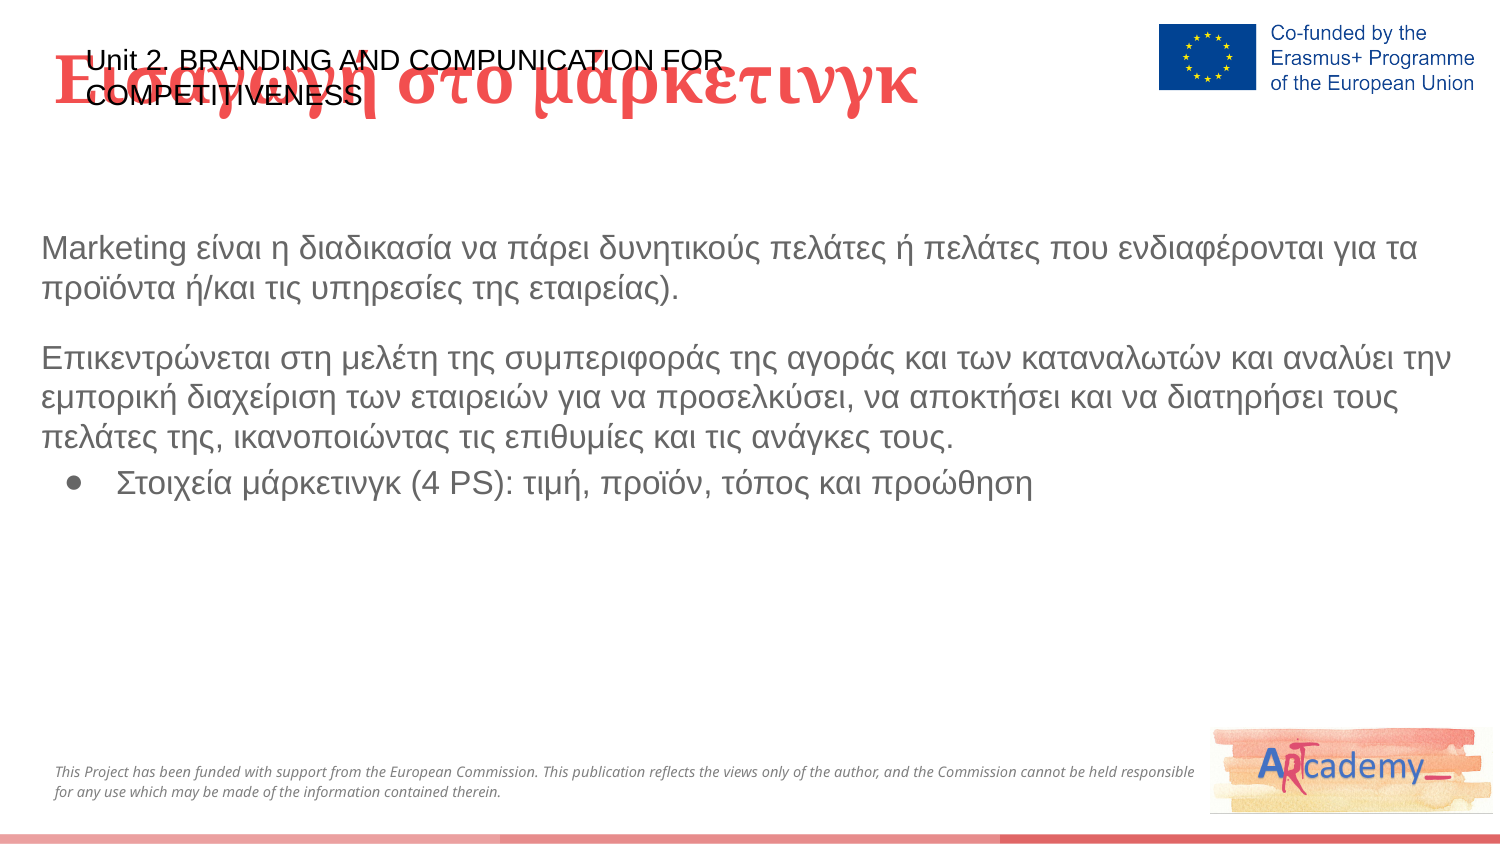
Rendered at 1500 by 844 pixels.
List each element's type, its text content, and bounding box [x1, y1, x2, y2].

picture [1158, 24, 1474, 94]
list Marketing είναι η διαδικασία να πάρει δυνητικούς πελάτες ή πελάτες που ενδιαφέρονται για τα προϊόντα ή/και τις υπηρεσίες της εταιρείας). Επικεντρώνεται στη μελέτη της συμπεριφοράς της αγοράς και των καταναλωτών και αναλύει την εμπορική διαχείριση των εταιρειών για να προσελκύσει, να αποκτήσει και να διατηρήσει τους πελάτες της, ικανοποιώντας τις επιθυμίες και τις ανάγκες τους. Στοιχεία μάρκετινγκ (4 PS): τιμή, προϊόν, τόπος και προώθηση [25, 211, 1474, 724]
text_box This Project has been funded with support from the European Commission. This publication reflects the views only of the author, and the Commission cannot be held responsible for any use which may be made of the information contained therein. [39, 754, 1205, 799]
text_box Unit 2. BRANDING AND COMPUNICATION FOR COMPETITIVENESS [70, 33, 750, 119]
picture [1210, 709, 1493, 844]
title Εισαγωγή στο μάρκετινγκ [39, 4, 1446, 211]
